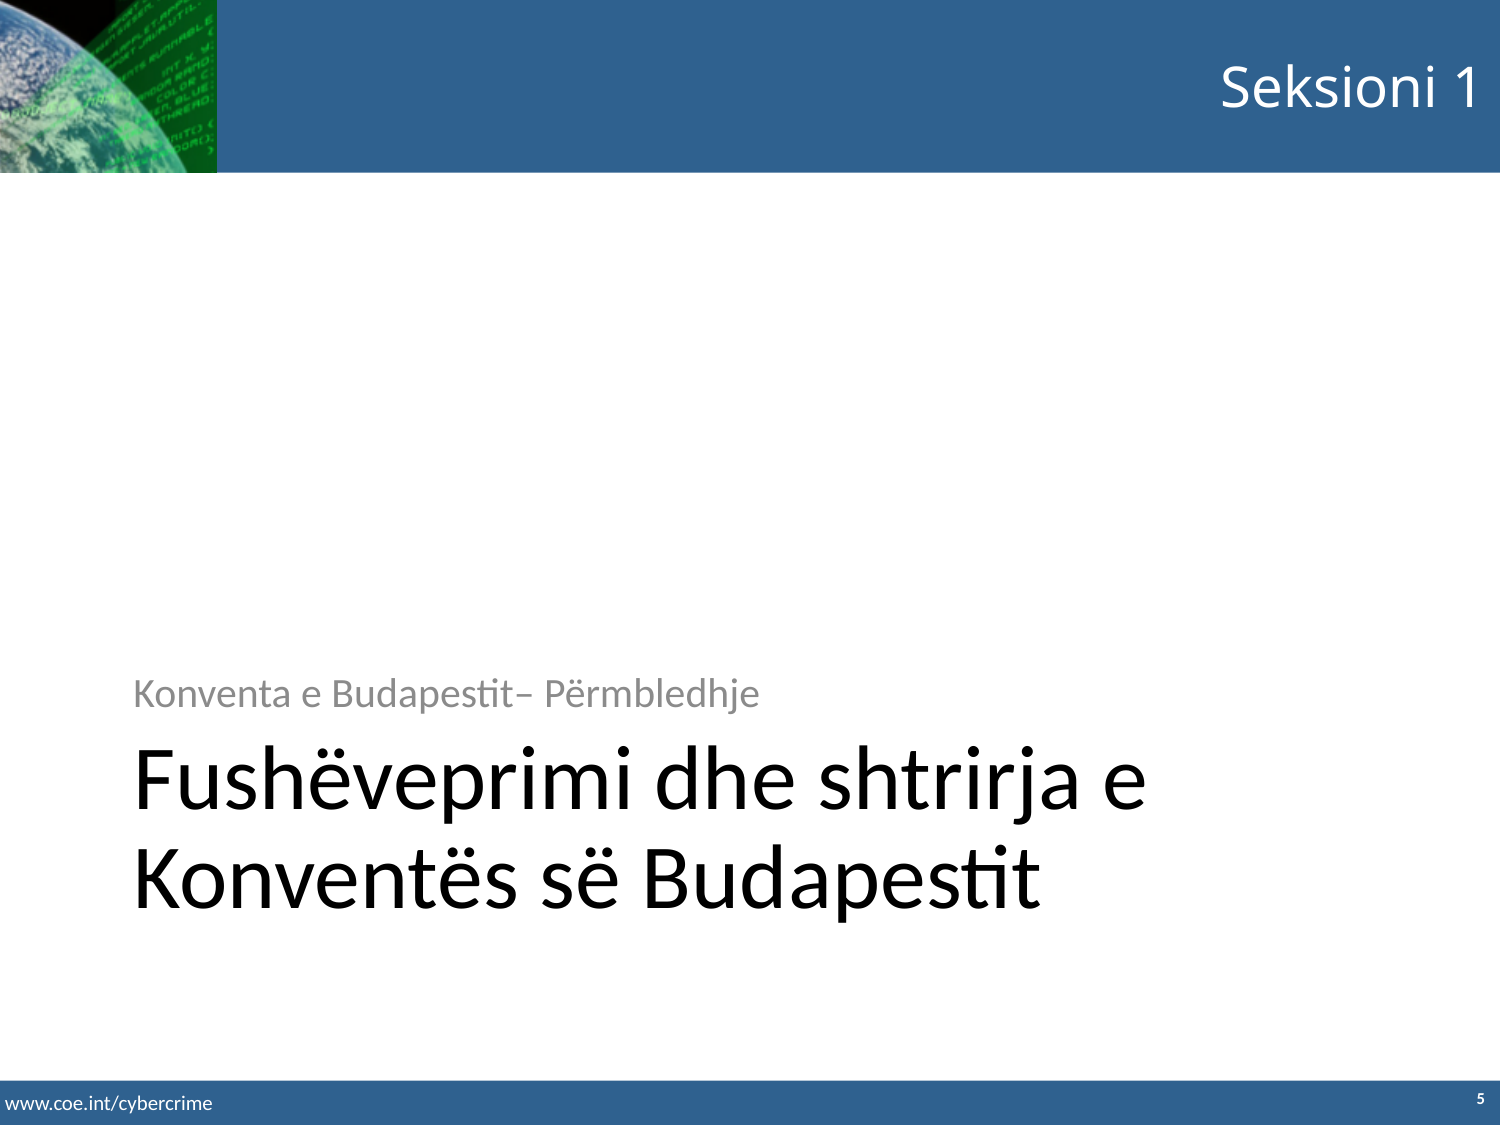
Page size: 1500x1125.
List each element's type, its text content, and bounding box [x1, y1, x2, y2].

picture [0, 0, 217, 173]
list Seksioni 1 [421, 0, 1500, 172]
text_box Fushëveprimi dhe shtrirja e Konventës së Budapestit [118, 722, 1412, 947]
slide_number 5 [1162, 1080, 1500, 1125]
text_box Konventa e Budapestit– Përmbledhje [118, 476, 1394, 722]
